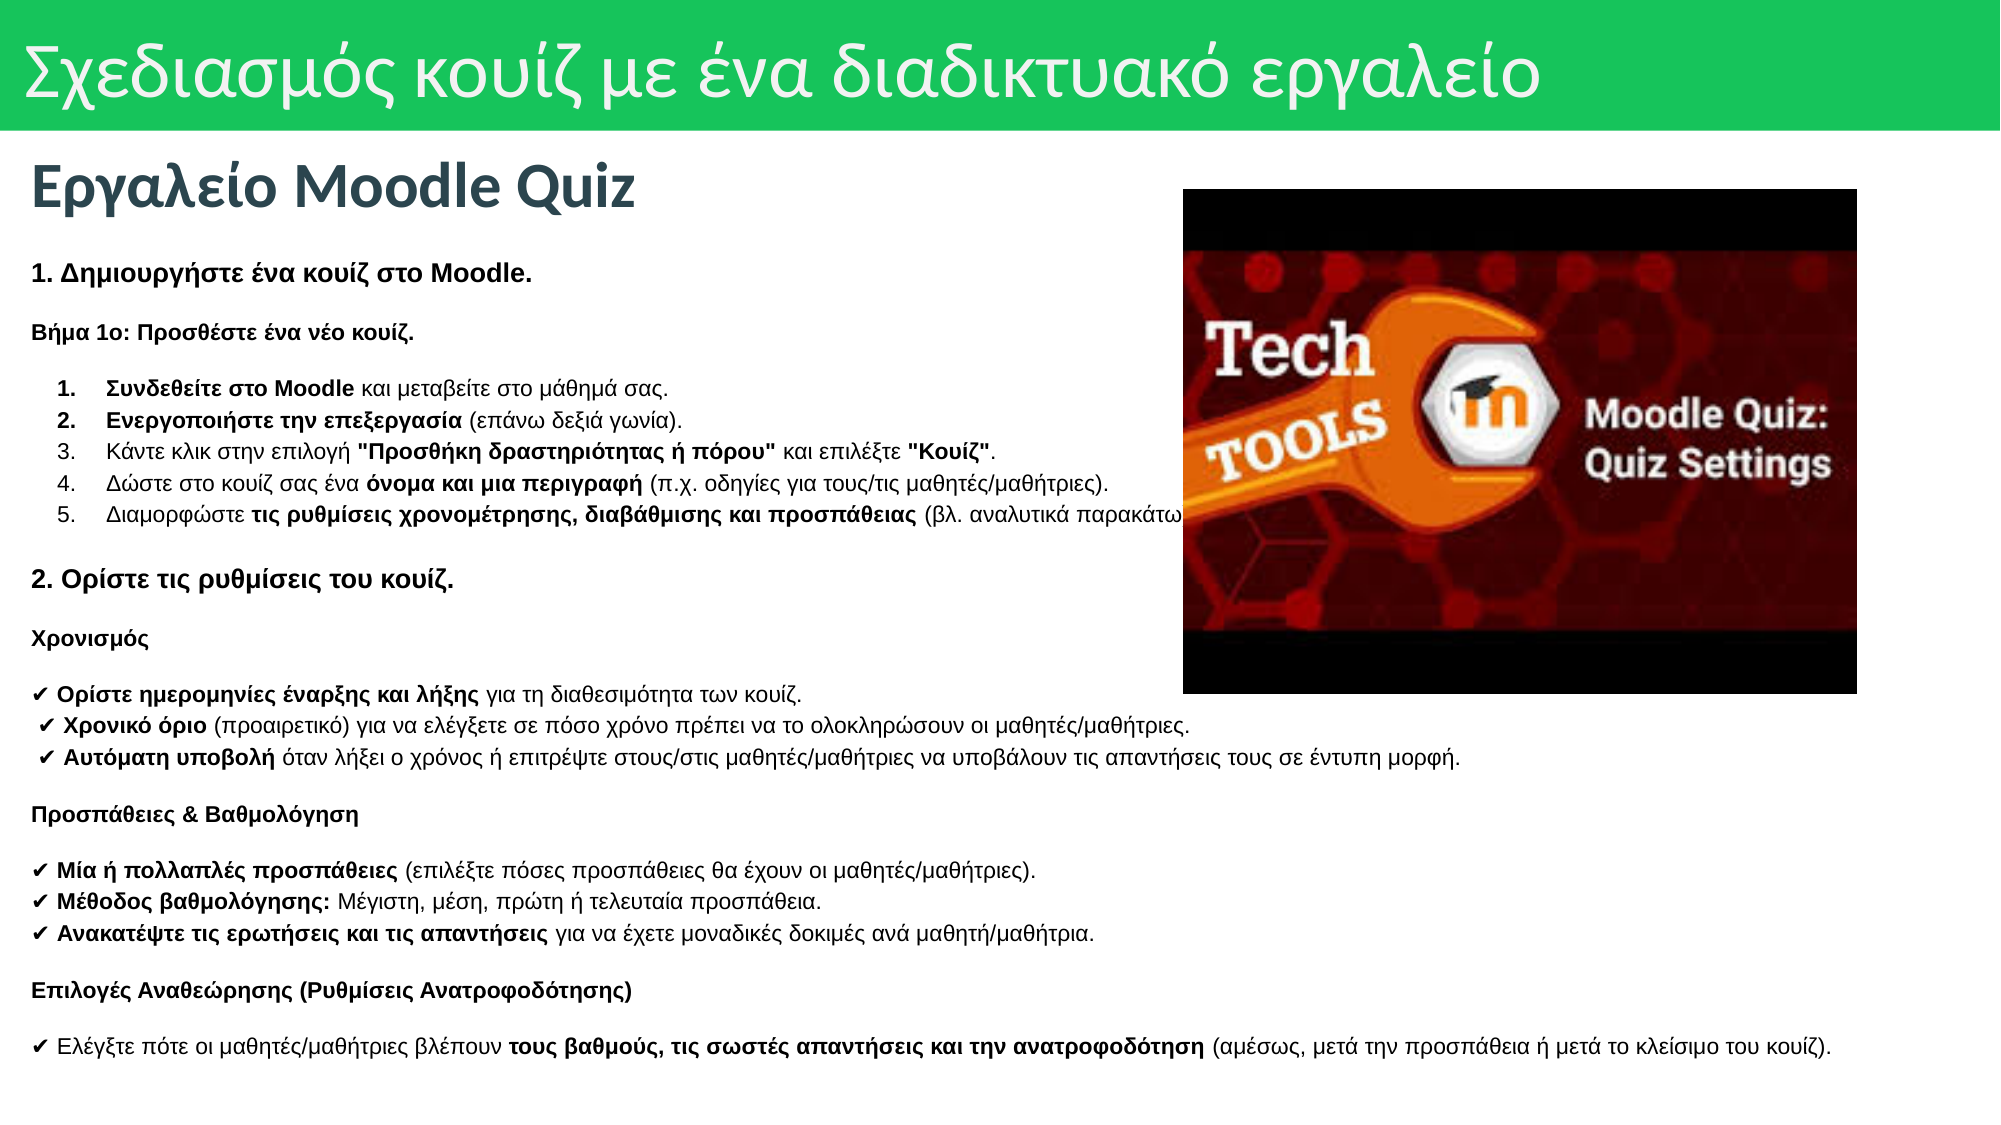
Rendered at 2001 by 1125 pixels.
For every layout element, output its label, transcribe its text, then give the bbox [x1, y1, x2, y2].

title Σχεδιασμός κουίζ με ένα διαδικτυακό εργαλείο [16, 13, 1976, 131]
list Εργαλείο Moodle Quiz 1. Δημιουργήστε ένα κουίζ στο Moodle. Βήμα 1ο: Προσθέστε ένα νέο κουίζ. Συνδεθείτε στο Moodle και μεταβείτε στο μάθημά σας. Ενεργοποιήστε την επεξεργασία (επάνω δεξιά γωνία). Κάντε κλικ στην επιλογή "Προσθήκη δραστηριότητας ή πόρου" και επιλέξτε "Κουίζ". Δώστε στο κουίζ σας ένα όνομα και μια περιγραφή (π.χ. οδηγίες για τους/τις μαθητές/μαθήτριες). Διαμορφώστε τις ρυθμίσεις χρονομέτρησης, διαβάθμισης και προσπάθειας (βλ. αναλυτικά παρακάτω). 2. Ορίστε τις ρυθμίσεις του κουίζ. Χρονισμός ✔ Ορίστε ημερομηνίες έναρξης και λήξης για τη διαθεσιμότητα των κουίζ. ✔ Χρονικό όριο (προαιρετικό) για να ελέγξετε σε πόσο χρόνο πρέπει να το ολοκληρώσουν οι μαθητές/μαθήτριες. ✔ Αυτόματη υποβολή όταν λήξει ο χρόνος ή επιτρέψτε στους/στις μαθητές/μαθήτριες να υποβάλουν τις απαντήσεις τους σε έντυπη μορφή. Προσπάθειες & Βαθμολόγηση ✔ Μία ή πολλαπλές προσπάθειες (επιλέξτε πόσες προσπάθειες θα έχουν οι μαθητές/μαθήτριες). ✔ Μέθοδος βαθμολόγησης: Μέγιστη, μέση, πρώτη ή τελευταία προσπάθεια. ✔ Ανακατέψτε τις ερωτήσεις και τις απαντήσεις για να έχετε μοναδικές δοκιμές ανά μαθητή/μαθήτρια. Επιλογές Αναθεώρησης (Ρυθμίσεις Ανατροφοδότησης) ✔ Ελέγξτε πότε οι μαθητές/μαθήτριες βλέπουν τους βαθμούς, τις σωστές απαντήσεις και την ανατροφοδότηση (αμέσως, μετά την προσπάθεια ή μετά το κλείσιμο του κουίζ). [16, 144, 1976, 1108]
picture [1183, 189, 1857, 695]
